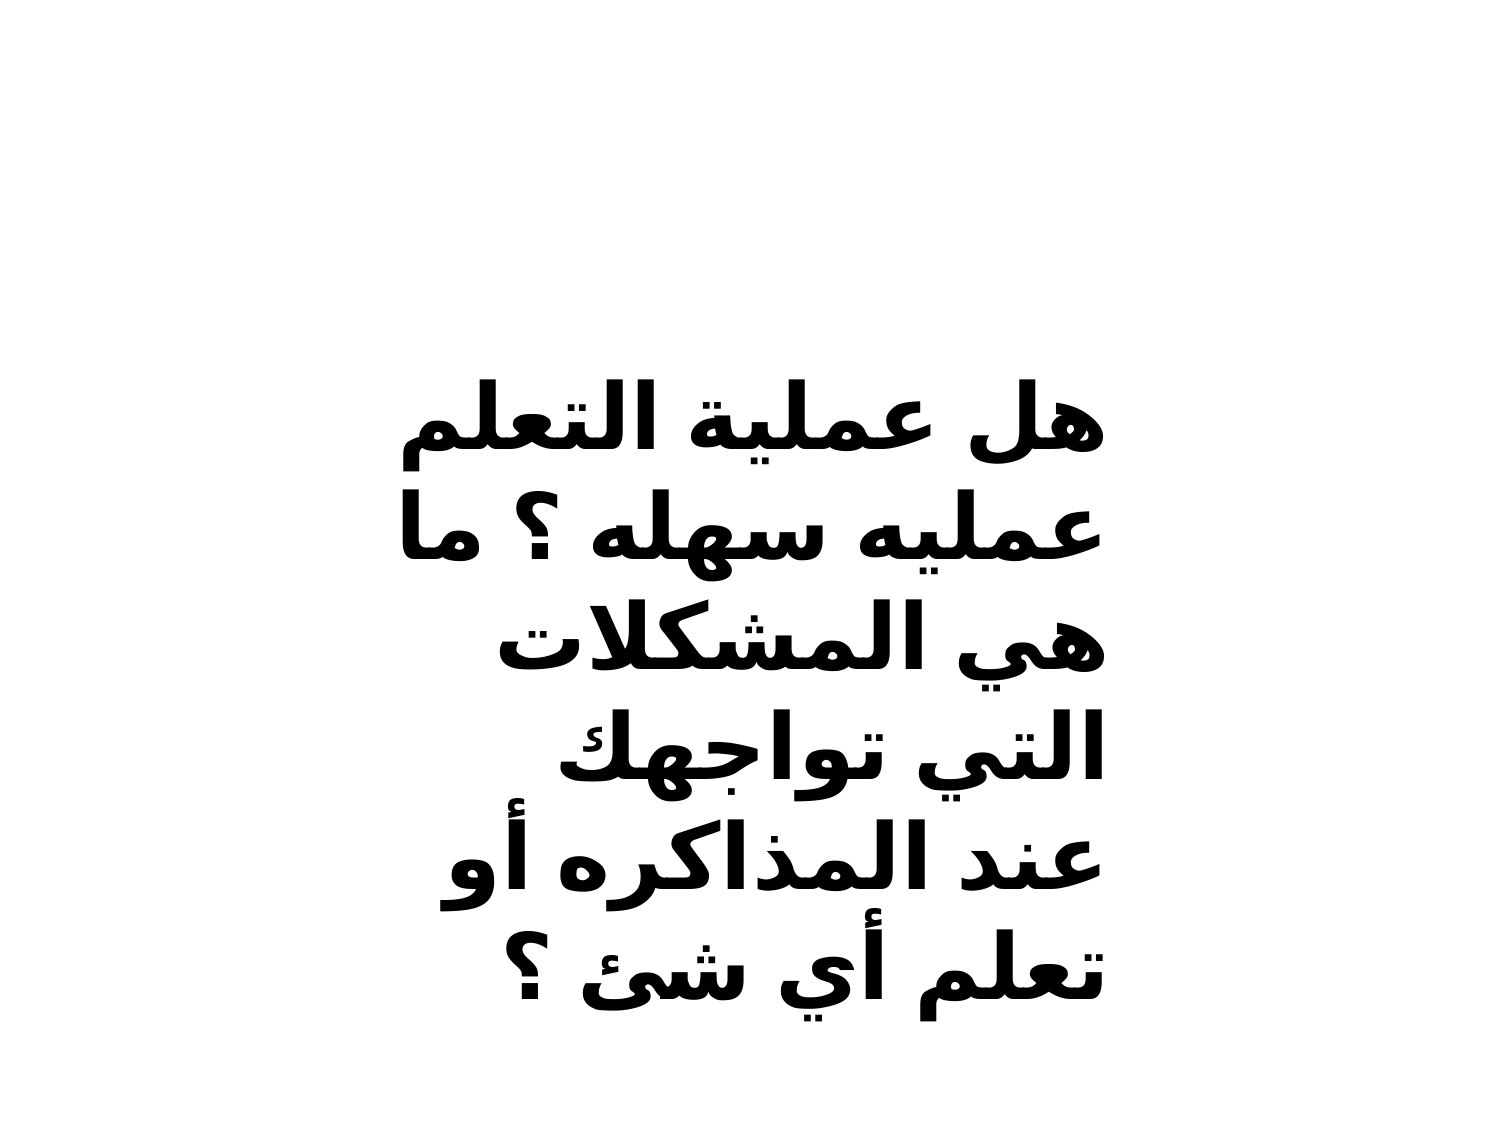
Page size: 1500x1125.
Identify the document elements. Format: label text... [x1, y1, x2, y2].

text_box هل عملية التعلم عمليه سهله ؟ ما هي المشكلات التي تواجهك عند المذاكره أو تعلم أي شئ ؟ [374, 350, 1125, 1025]
